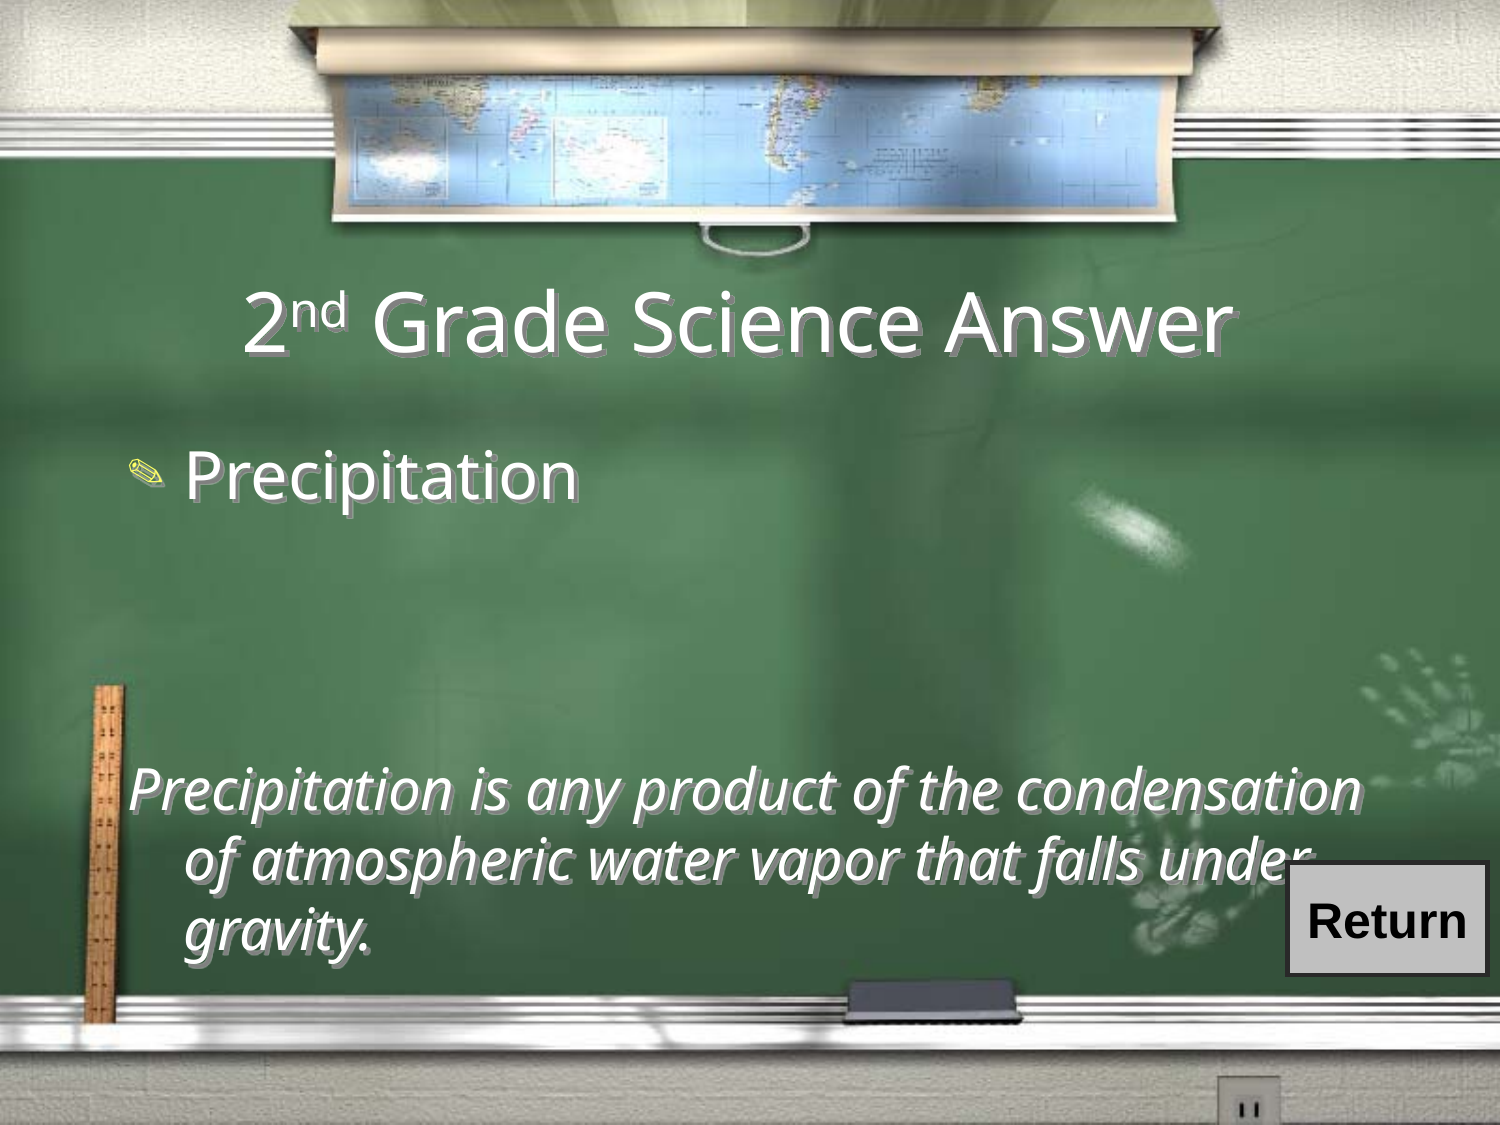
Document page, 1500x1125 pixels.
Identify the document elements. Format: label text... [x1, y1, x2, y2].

picture [0, 0, 1500, 1125]
title 2nd Grade Science Answer [112, 224, 1388, 413]
list Precipitation Precipitation is any product of the condensation of atmospheric water vapor that falls under gravity. [112, 424, 1388, 1001]
text_box Return [1287, 862, 1488, 976]
